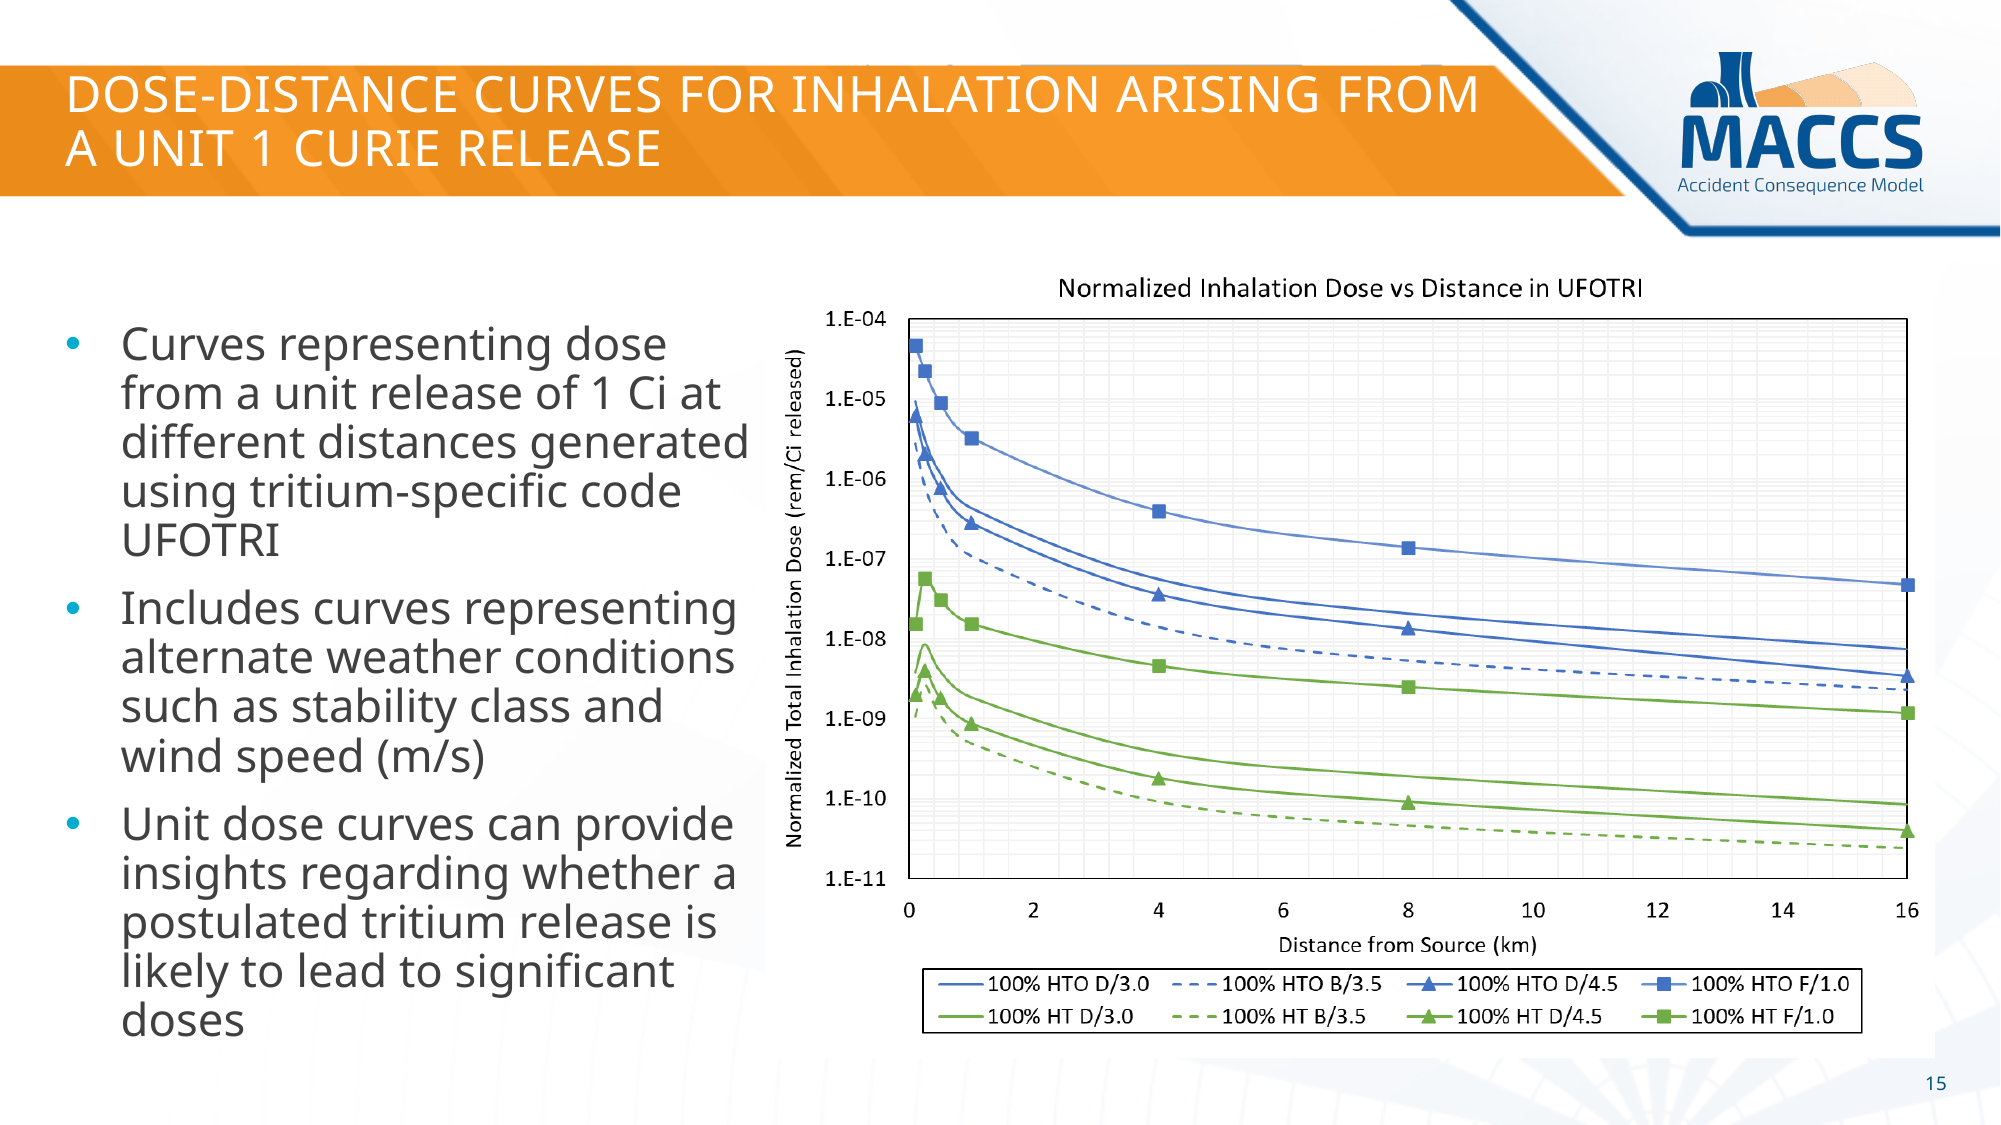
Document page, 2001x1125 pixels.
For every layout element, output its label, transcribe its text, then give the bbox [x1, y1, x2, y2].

text_box Curves representing dose from a unit release of 1 Ci at different distances generated using tritium-specific code UFOTRI Includes curves representing alternate weather conditions such as stability class and wind speed (m/s) Unit dose curves can provide insights regarding whether a postulated tritium release is likely to lead to significant doses [65, 313, 756, 1058]
title Dose-Distance Curves for INHALATION arising from A UNIT 1 CURIE Release [65, 67, 1495, 180]
slide_number 15 [1910, 1064, 1991, 1109]
picture [0, 0, 2001, 1125]
